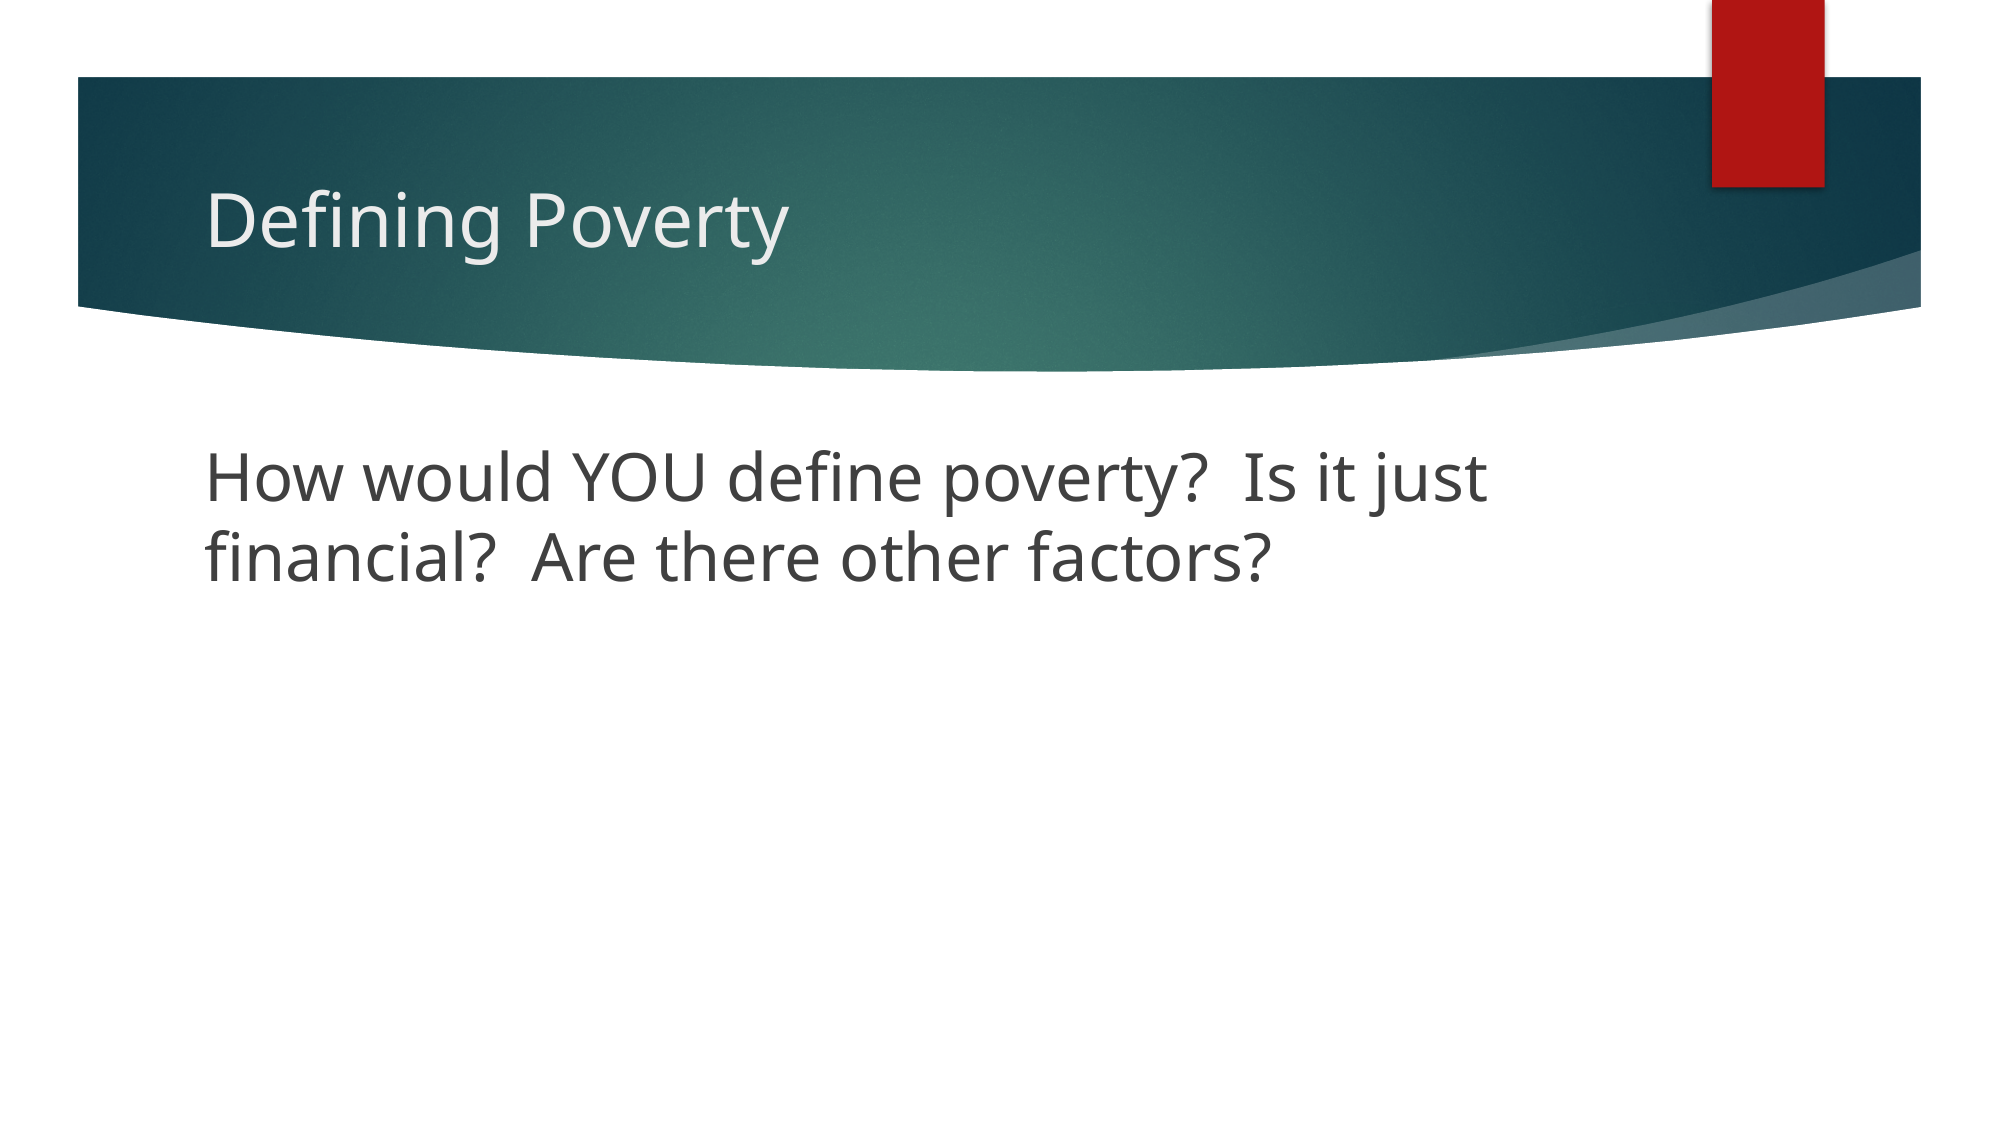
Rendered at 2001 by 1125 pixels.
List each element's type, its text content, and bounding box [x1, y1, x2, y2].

list How would YOU define poverty? Is it just financial? Are there other factors? [189, 427, 1638, 988]
title Defining Poverty [189, 159, 1638, 276]
